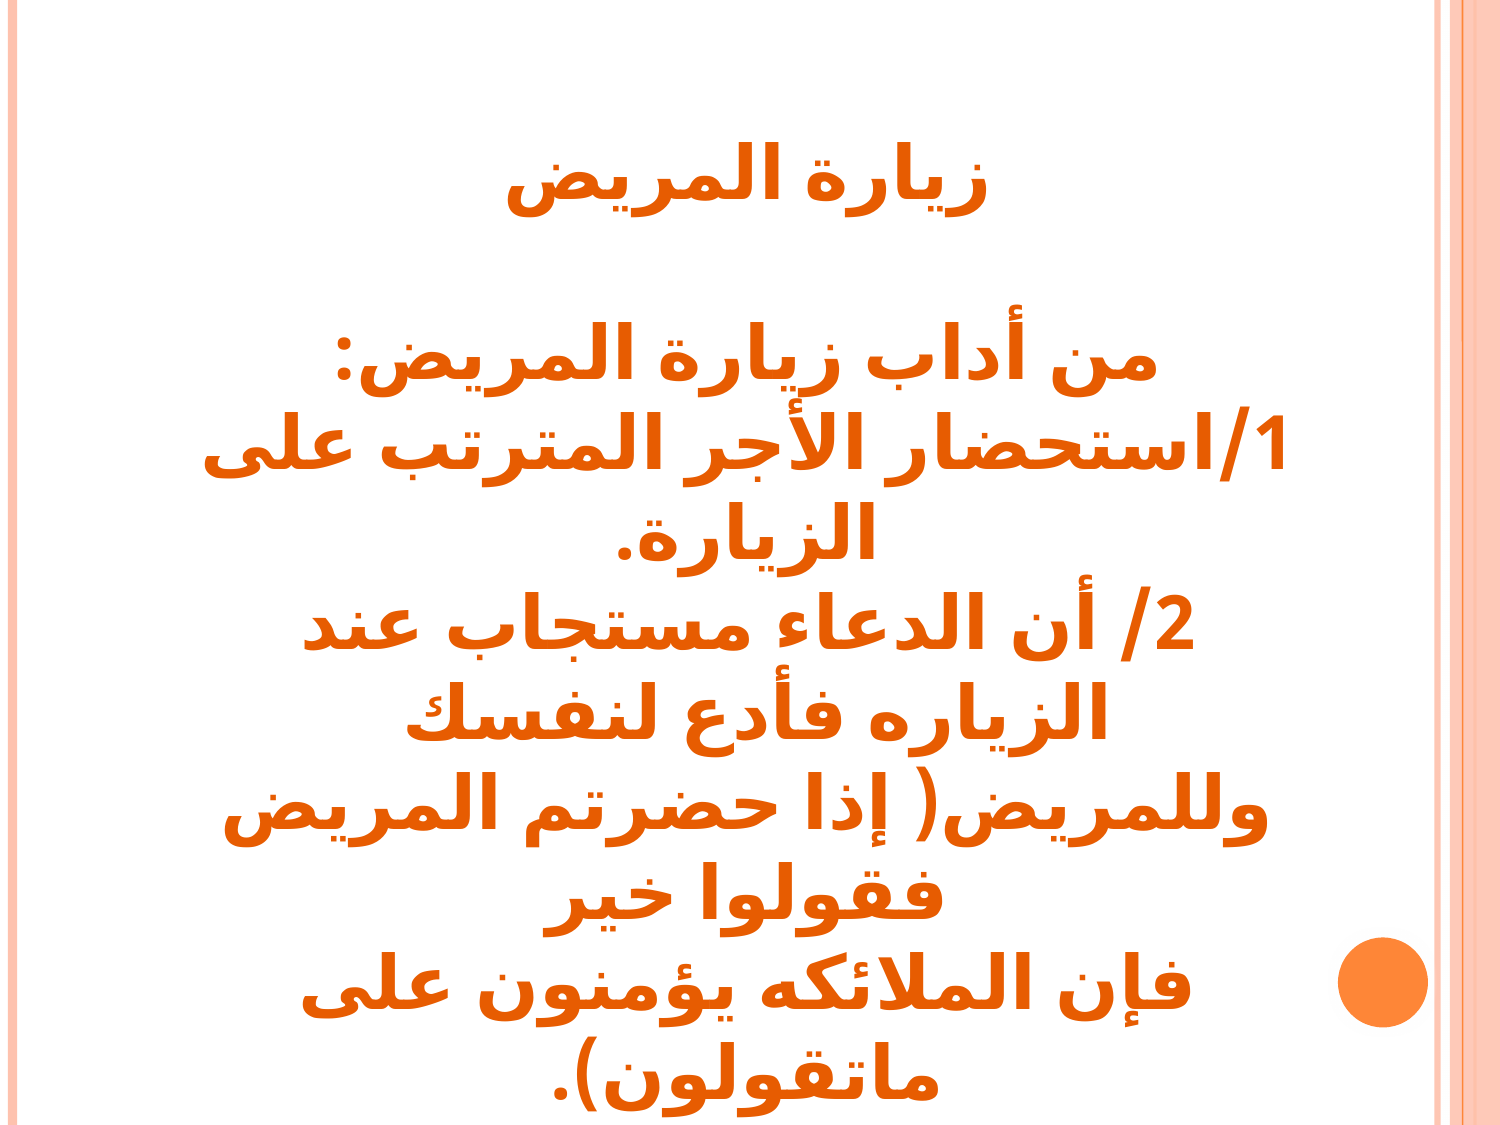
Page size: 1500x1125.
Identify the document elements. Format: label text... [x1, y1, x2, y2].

text_box زيارة المريض من أداب زيارة المريض: 1/استحضار الأجر المترتب على الزيارة. 2/ أن الدعاء مستجاب عند الزياره فأدع لنفسك وللمريض( إذا حضرتم المريض فقولوا خير فإن الملائكه يؤمنون على ماتقولون). 3/ مراعاة الوقت المناسب لزيارة. 4/ ألاتطيل الزيارة. [164, 117, 1332, 1125]
